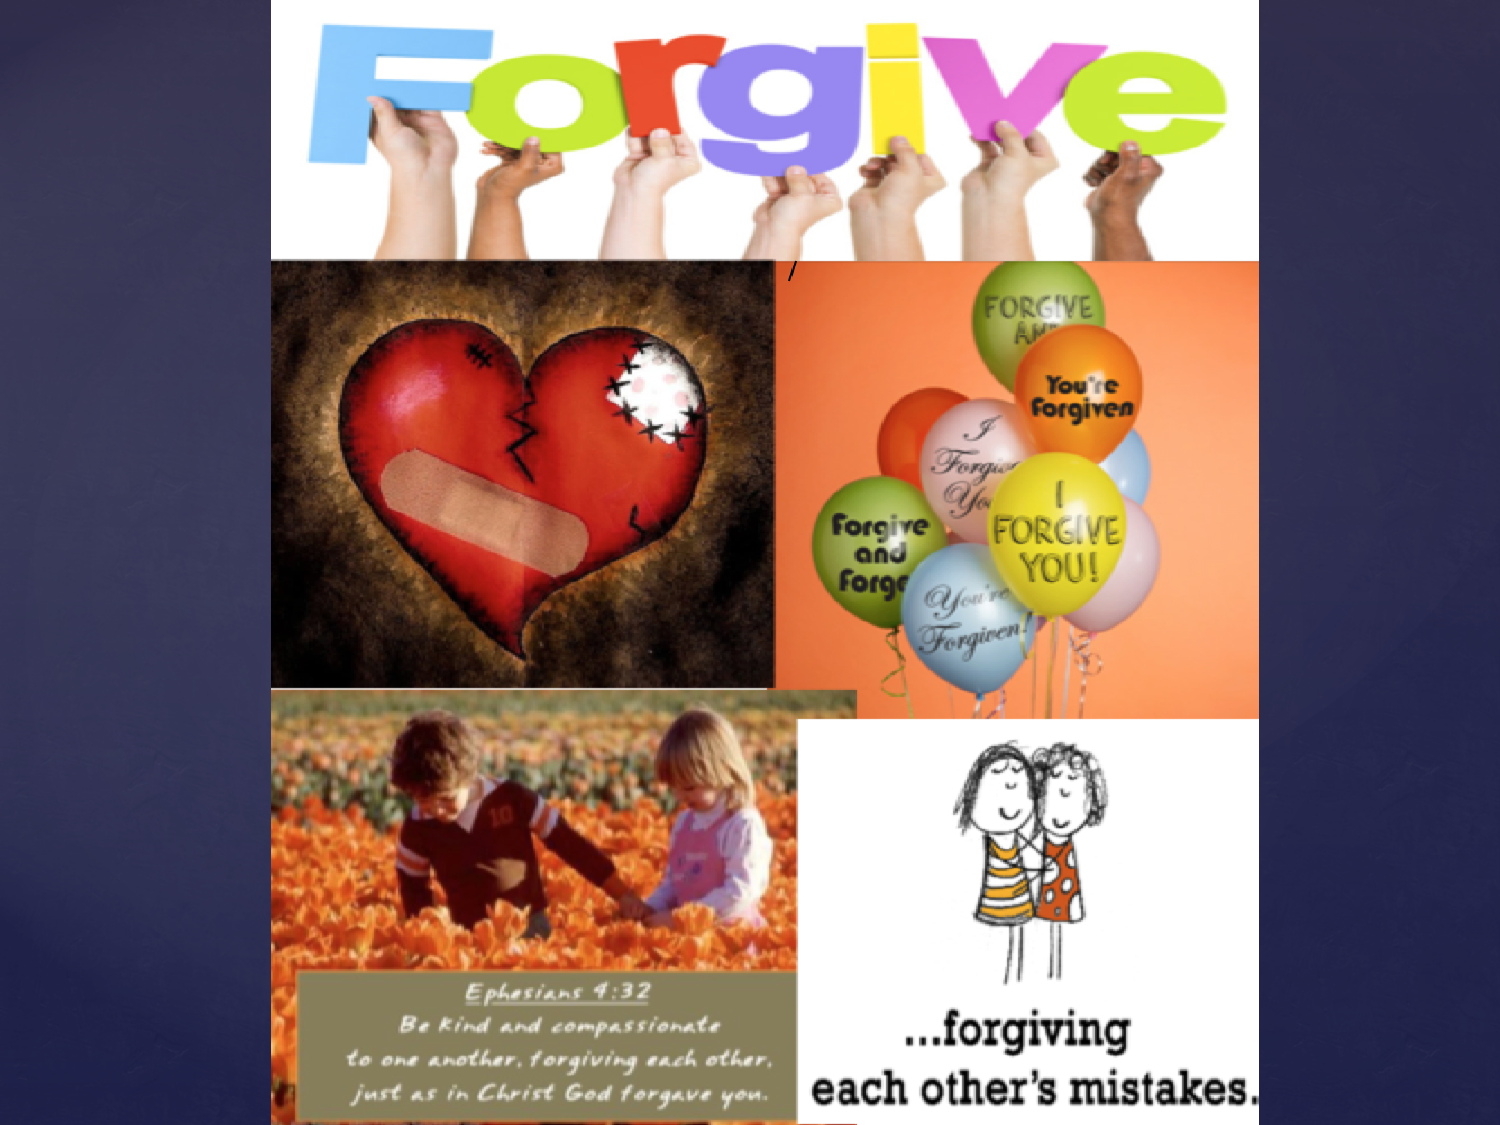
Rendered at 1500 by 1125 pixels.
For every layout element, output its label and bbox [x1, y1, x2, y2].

picture [271, 0, 1259, 1125]
